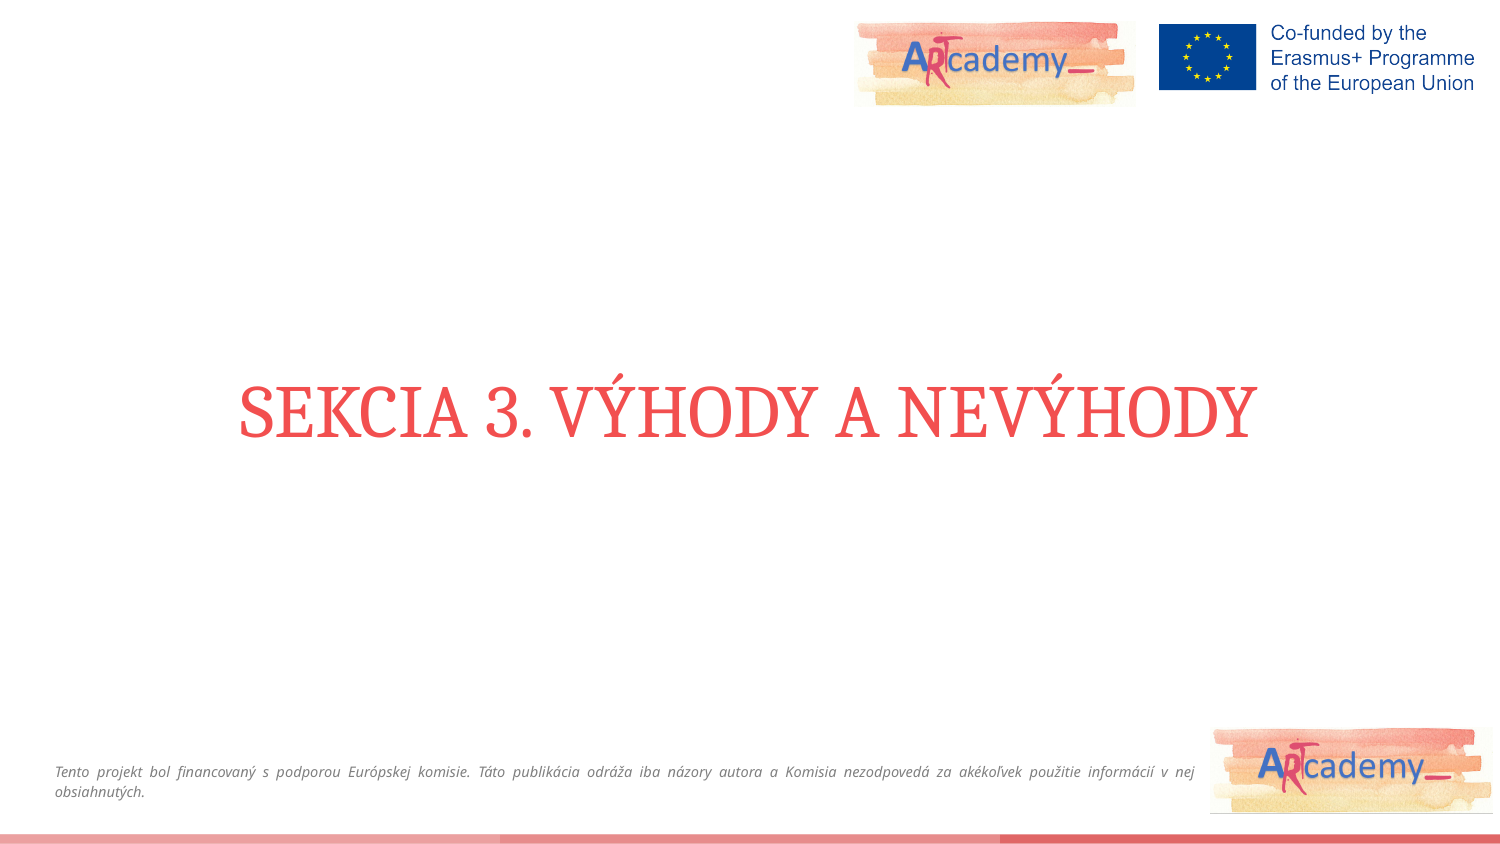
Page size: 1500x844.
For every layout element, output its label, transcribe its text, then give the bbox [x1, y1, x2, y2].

title SEKCIA 3. VÝHODY A NEVÝHODY [164, 259, 1336, 468]
picture [1210, 709, 1493, 844]
picture [1158, 24, 1474, 94]
picture [854, 2, 1137, 138]
text_box Tento projekt bol financovaný s podporou Európskej komisie. Táto publikácia odráža iba názory autora a Komisia nezodpovedá za akékoľvek použitie informácií v nej obsiahnutých. [39, 754, 1205, 799]
